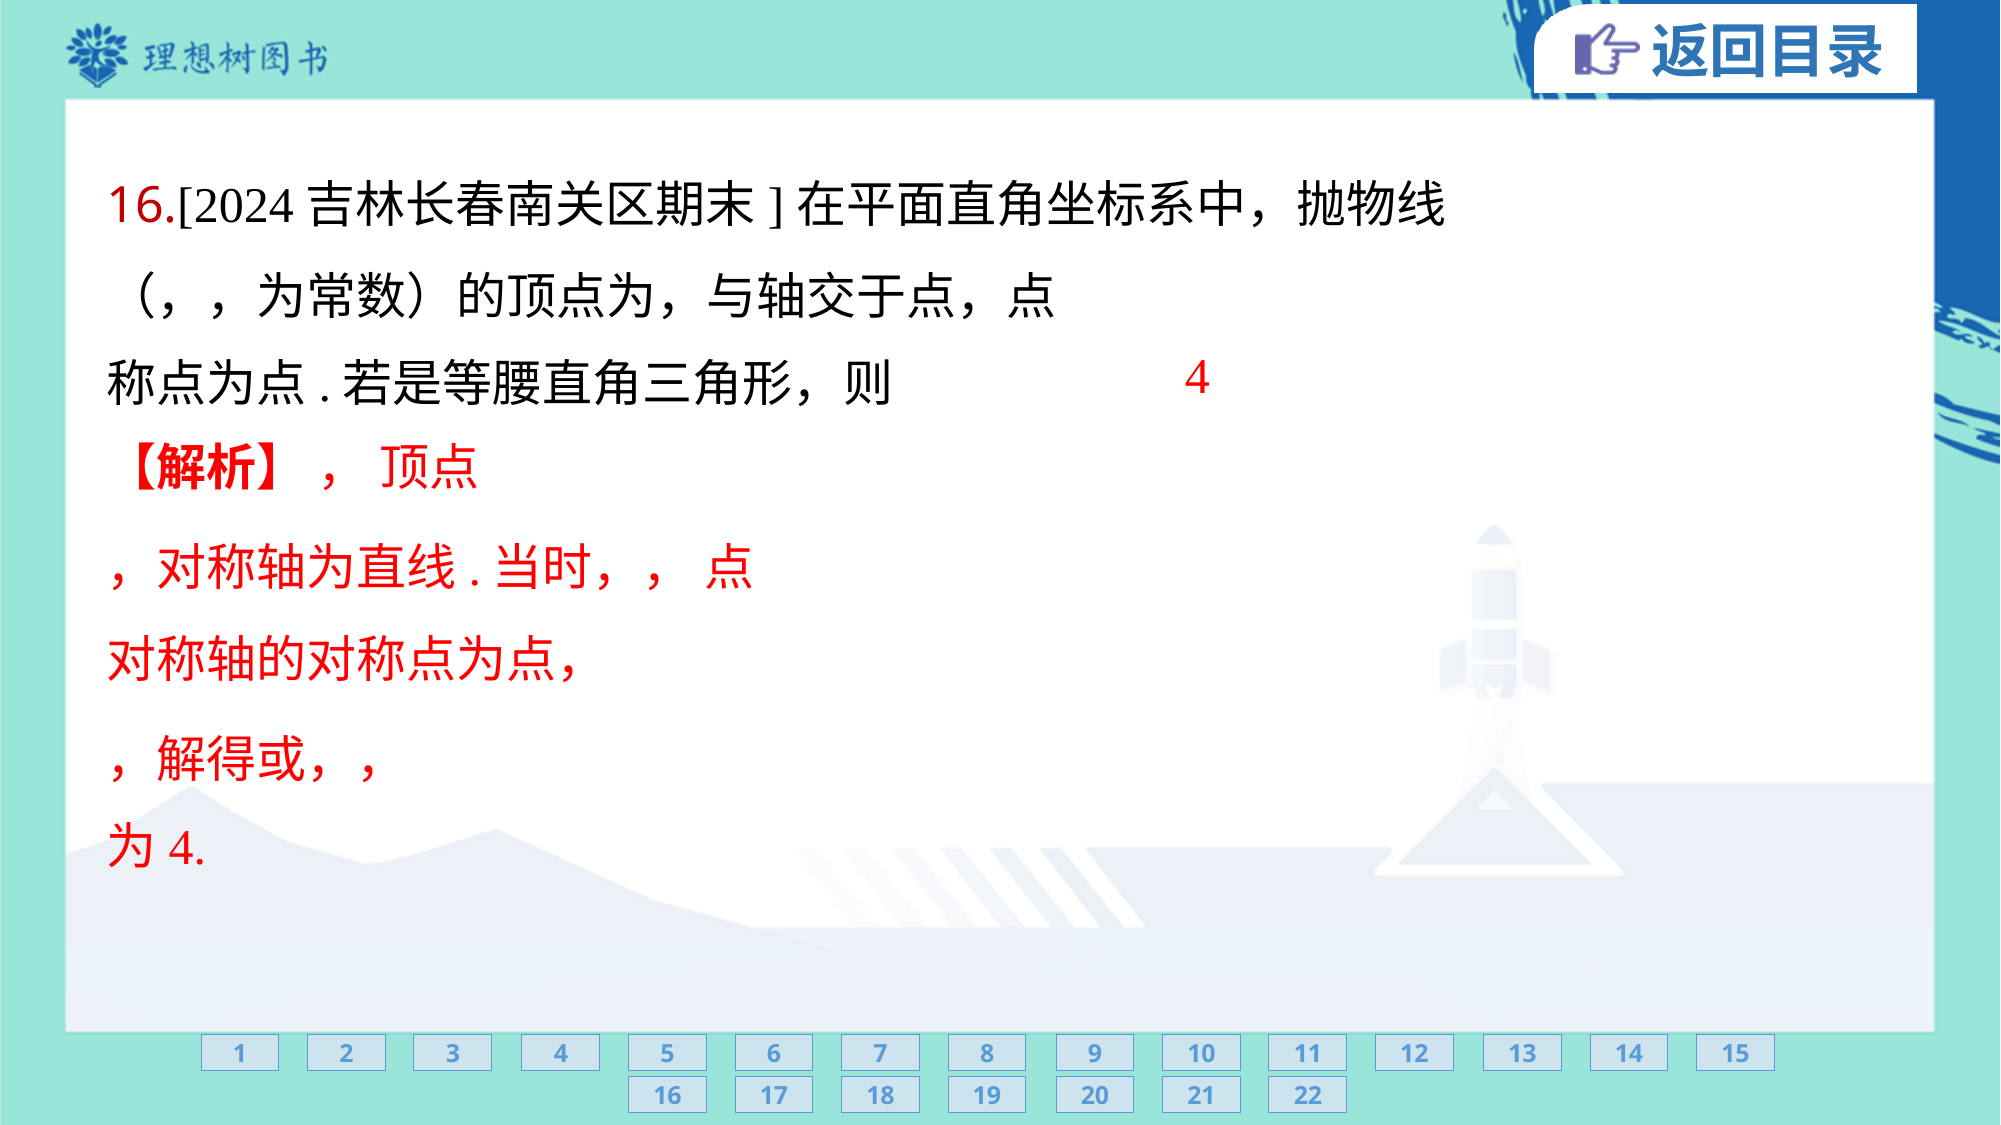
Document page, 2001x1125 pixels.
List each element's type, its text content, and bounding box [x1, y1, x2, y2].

picture [0, 0, 2000, 1125]
text_box 4 [1166, 316, 1228, 395]
